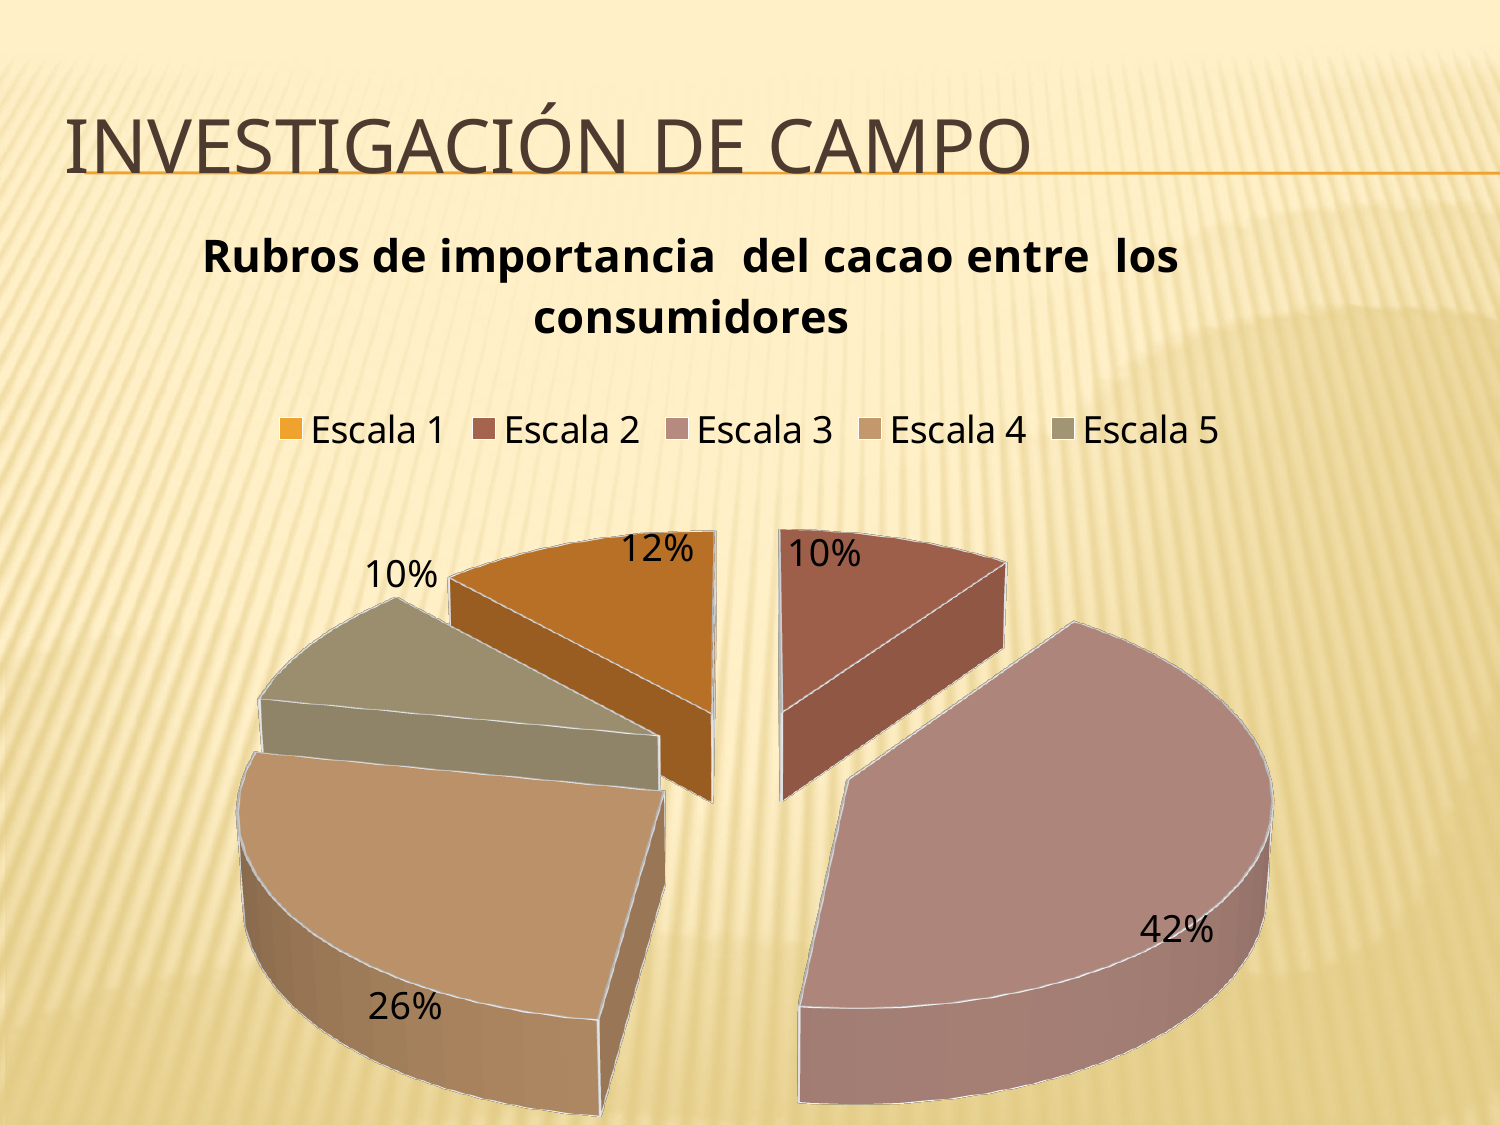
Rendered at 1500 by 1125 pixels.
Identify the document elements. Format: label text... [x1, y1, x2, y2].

title Investigación de campo [50, 75, 1475, 205]
chart [0, 207, 1500, 1125]
